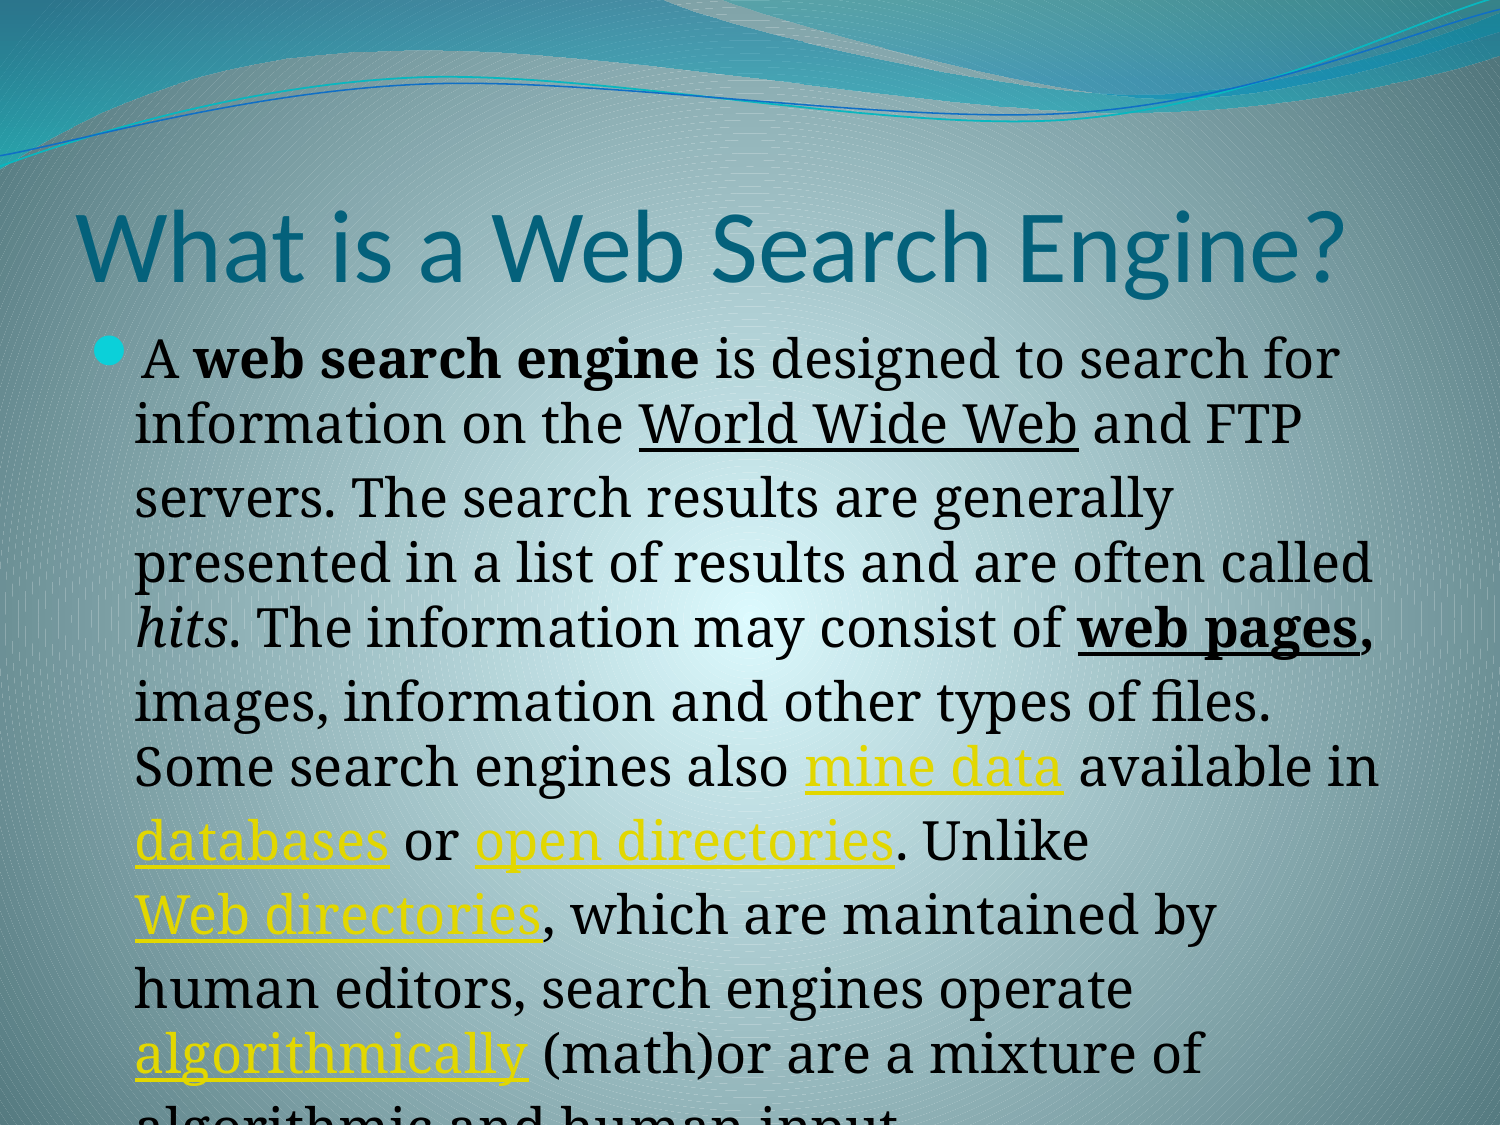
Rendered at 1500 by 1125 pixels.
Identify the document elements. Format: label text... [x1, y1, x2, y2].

list A web search engine is designed to search for information on the World Wide Web and FTP servers. The search results are generally presented in a list of results and are often called hits. The information may consist of web pages, images, information and other types of files. Some search engines also mine data available in databases or open directories. Unlike Web directories, which are maintained by human editors, search engines operate algorithmically (math)or are a mixture of algorithmic and human input. [75, 317, 1425, 1038]
title What is a Web Search Engine? [75, 115, 1425, 303]
